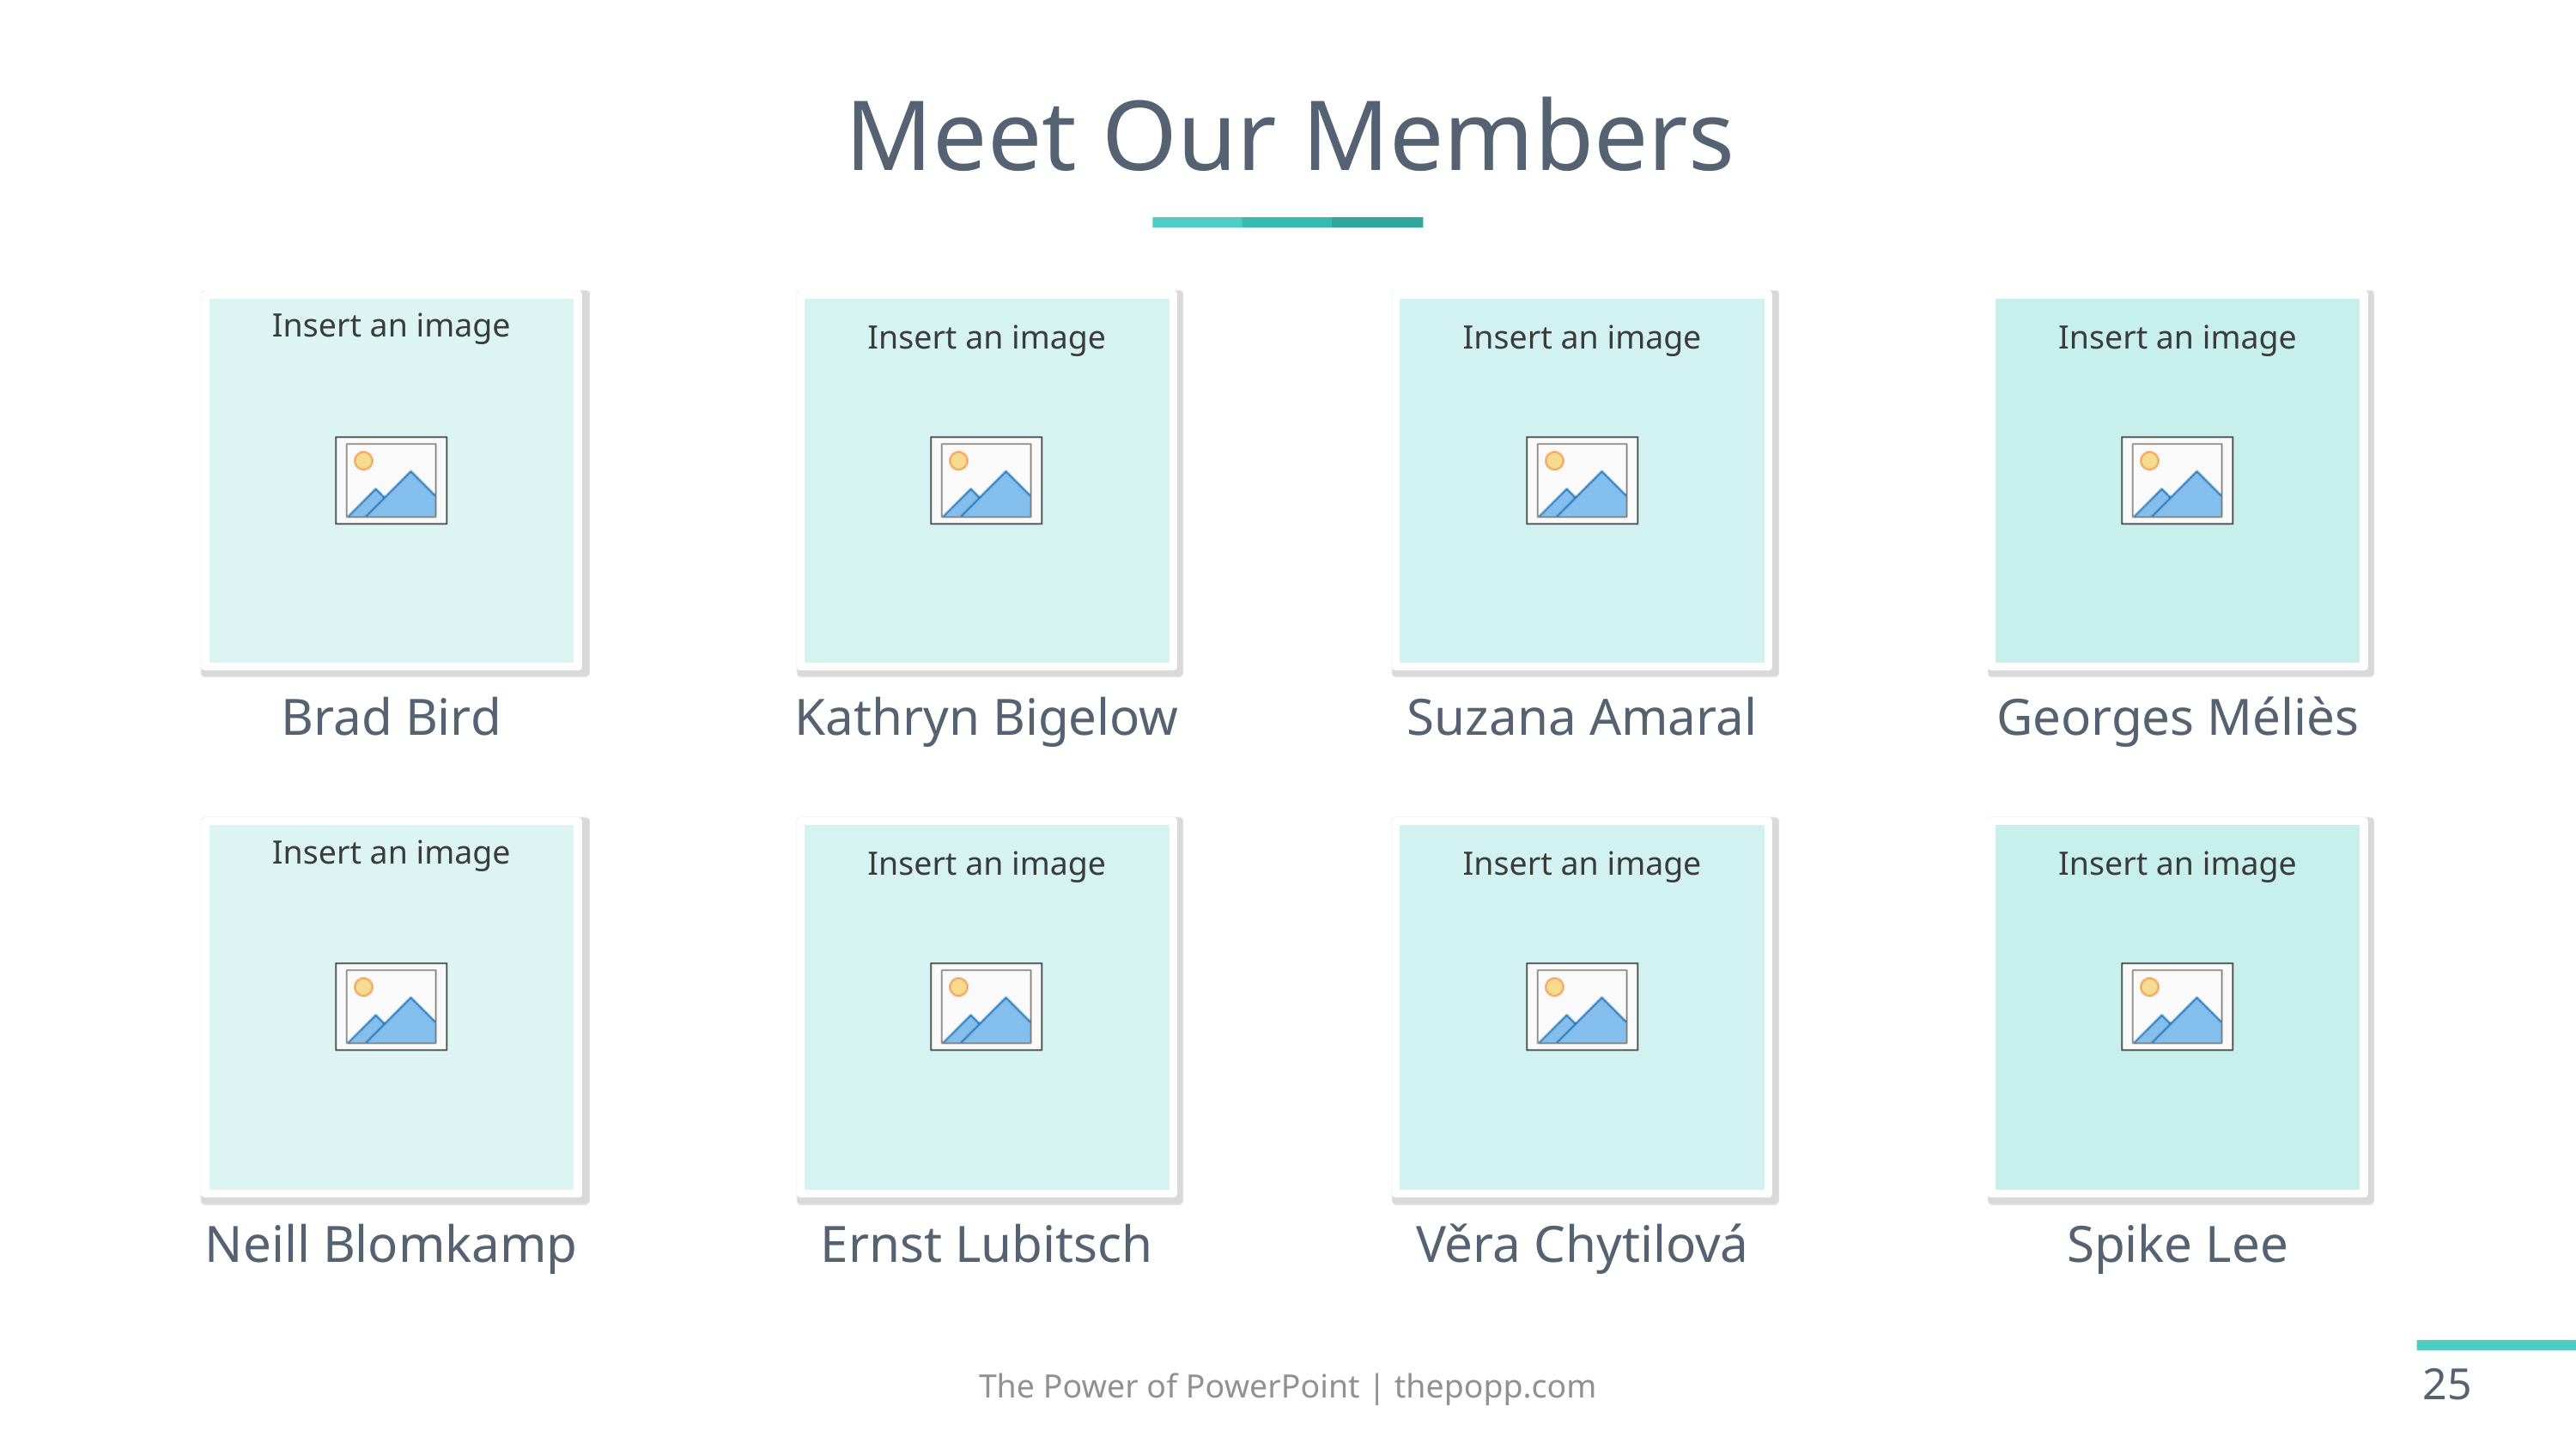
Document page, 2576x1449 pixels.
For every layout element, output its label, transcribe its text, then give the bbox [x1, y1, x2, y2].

list Suzana Amaral [1322, 663, 1843, 768]
picture [1995, 298, 2360, 664]
picture [804, 298, 1170, 664]
picture [804, 825, 1170, 1190]
picture [1995, 825, 2360, 1190]
list Brad Bird [131, 663, 652, 768]
list Kathryn Bigelow [726, 663, 1247, 768]
picture [1400, 825, 1765, 1190]
slide_number 25 [2409, 1351, 2576, 1421]
list Georges Méliès [1917, 663, 2438, 768]
picture [209, 825, 574, 1190]
list Věra Chytilová [1322, 1189, 1843, 1295]
picture [209, 298, 574, 664]
title Meet Our Members [69, 49, 2512, 230]
footer The Power of PowerPoint | thepopp.com [853, 1349, 1723, 1427]
picture [1400, 298, 1765, 664]
list Spike Lee [1917, 1189, 2438, 1295]
list Neill Blomkamp [131, 1189, 652, 1295]
list Ernst Lubitsch [726, 1189, 1247, 1295]
